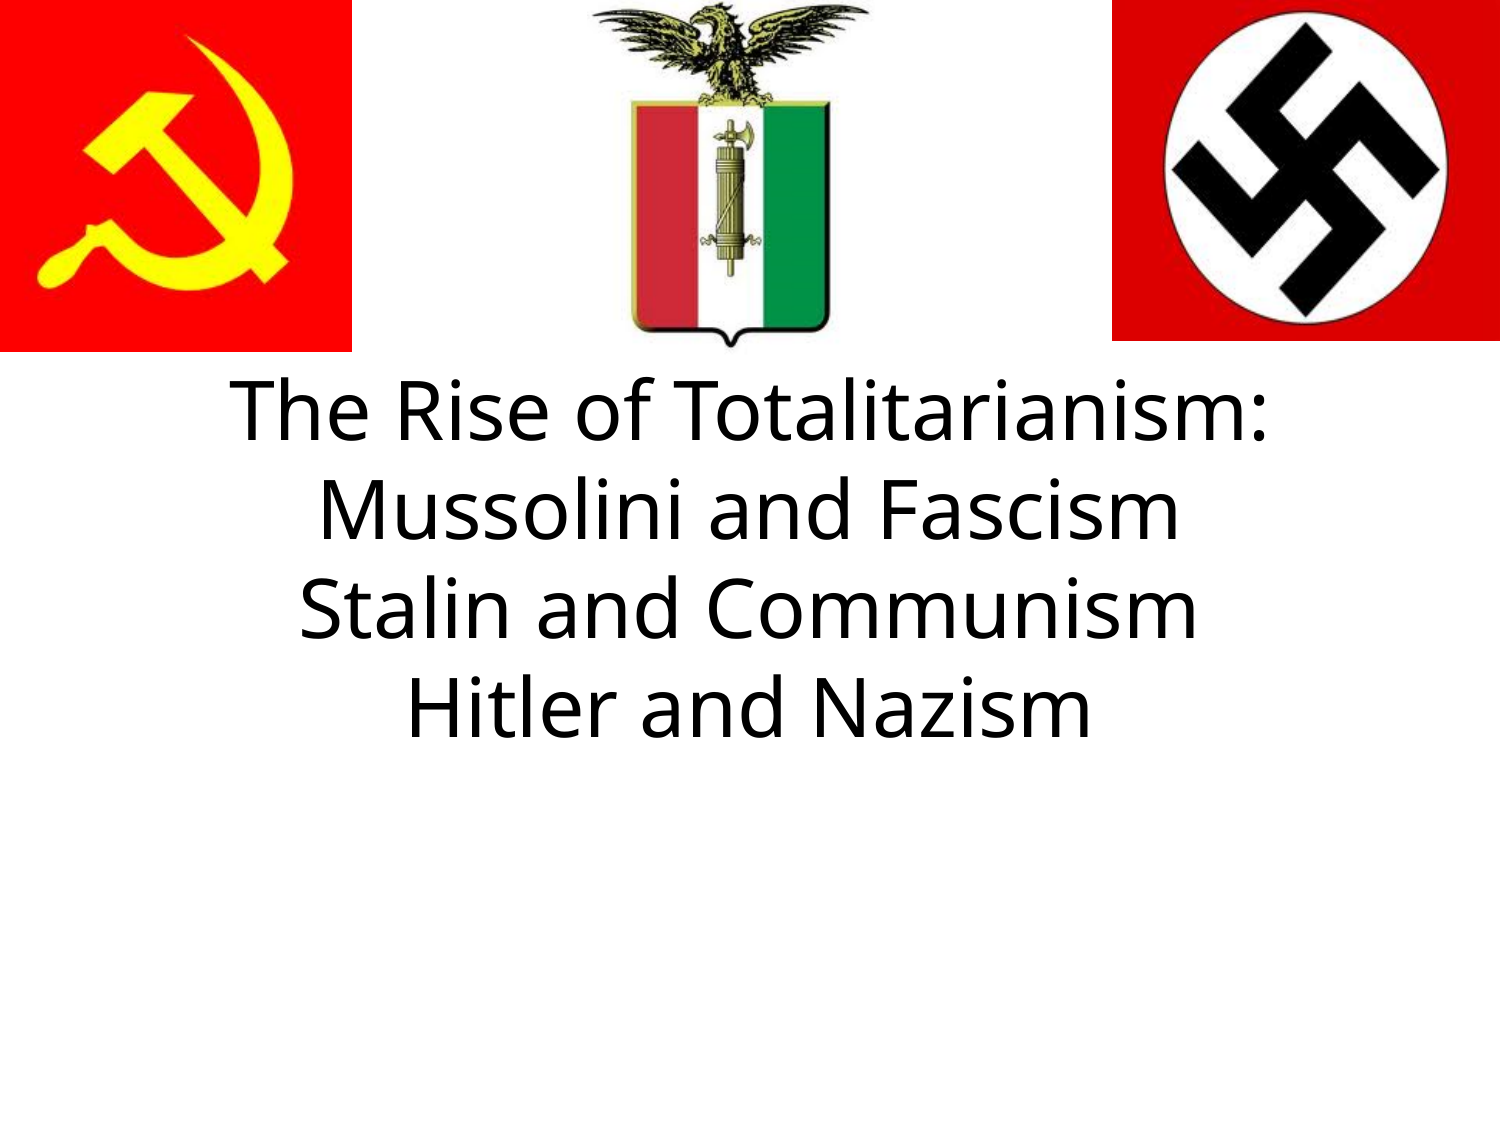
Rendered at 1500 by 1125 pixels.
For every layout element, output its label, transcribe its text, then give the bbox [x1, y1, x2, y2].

picture [587, 0, 876, 360]
title The Rise of Totalitarianism: Mussolini and Fascism Stalin and Communism Hitler and Nazism [112, 349, 1388, 763]
picture [0, 0, 352, 352]
picture [1112, 0, 1500, 341]
